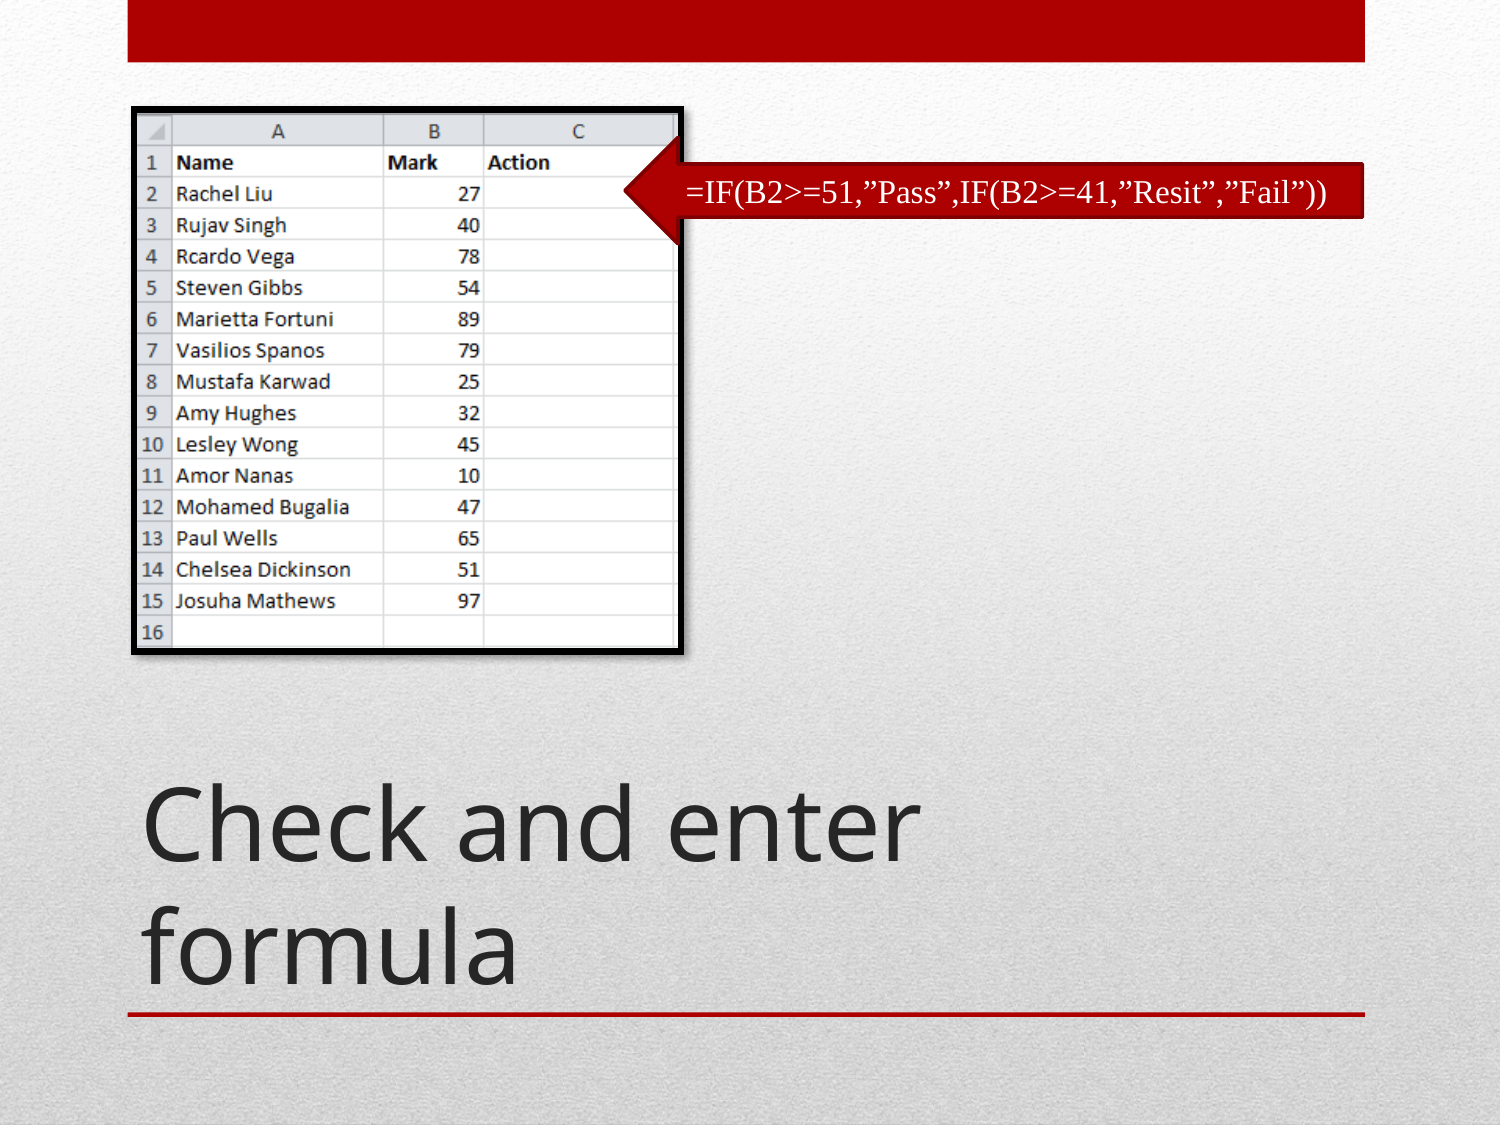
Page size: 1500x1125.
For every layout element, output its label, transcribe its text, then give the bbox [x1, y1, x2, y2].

text_box =IF(B2>=51,”Pass”,IF(B2>=41,”Resit”,”Fail”)) [683, 162, 1365, 219]
title Check and enter formula [125, 750, 1238, 1013]
picture [136, 111, 679, 650]
